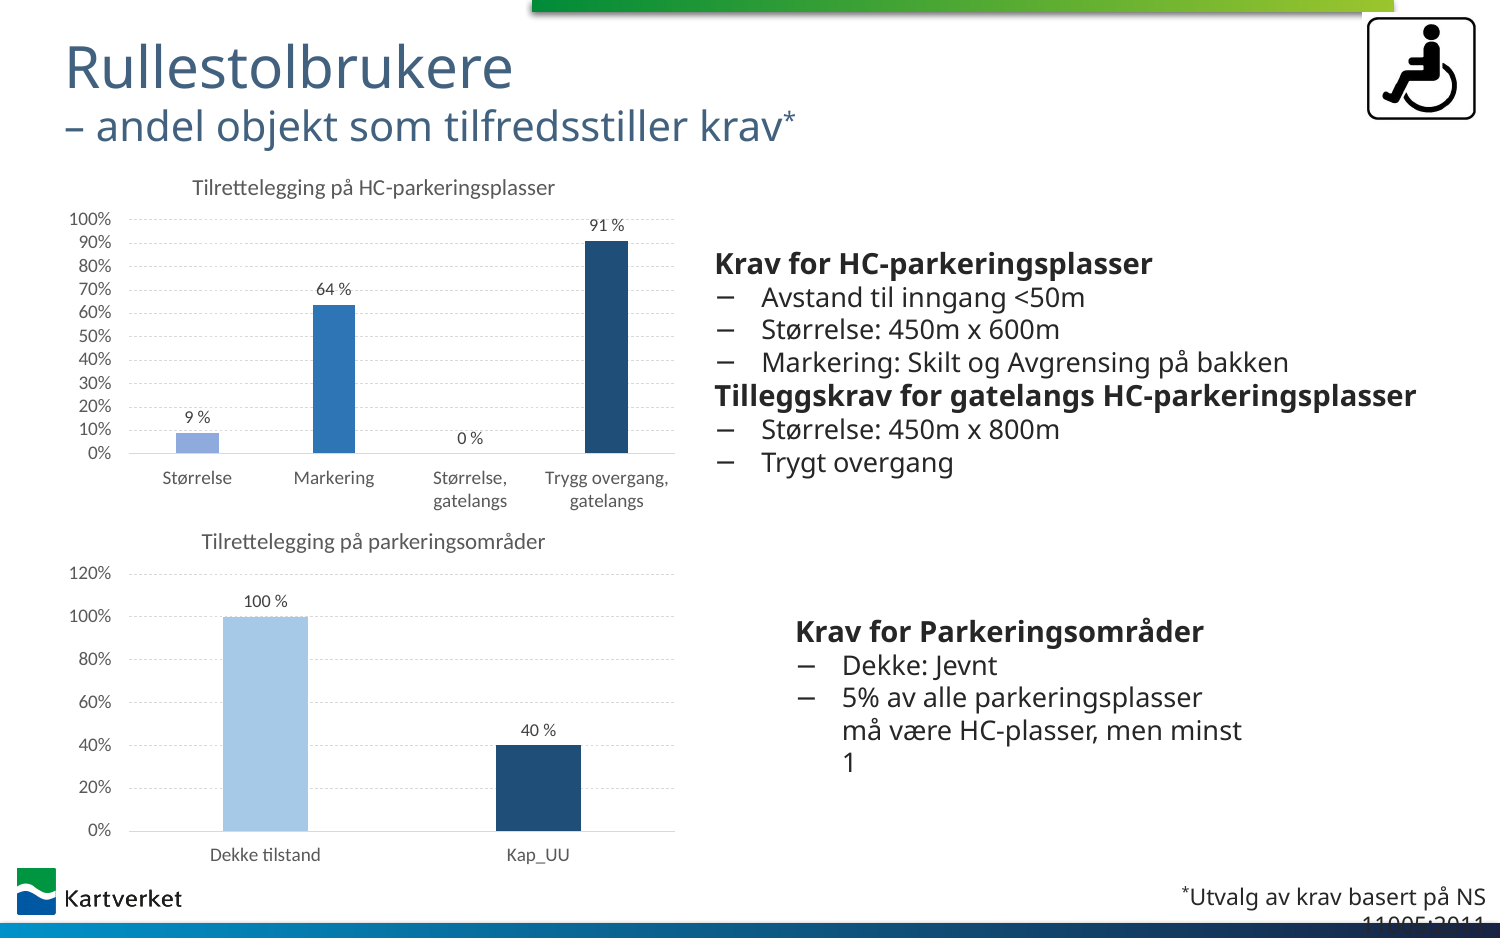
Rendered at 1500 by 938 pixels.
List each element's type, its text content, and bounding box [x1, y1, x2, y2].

picture [62, 520, 686, 874]
text_box *Utvalg av krav basert på NS 11005:2011 [1068, 873, 1500, 938]
picture [1362, 12, 1481, 126]
picture [62, 166, 686, 519]
text_box Rullestolbrukere – andel objekt som tilfredsstiller krav* [49, 25, 1431, 158]
text_box Krav for Parkeringsområder Dekke: Jevnt 5% av alle parkeringsplasser må være HC-plasser, men minst 1 [780, 605, 1261, 786]
text_box Krav for HC-parkeringsplasser Avstand til inngang <50m Størrelse: 450m x 600m Markering: Skilt og Avgrensing på bakken Tilleggskrav for gatelangs HC-parkeringsplasser Størrelse: 450m x 800m Trygt overgang [699, 237, 1433, 485]
